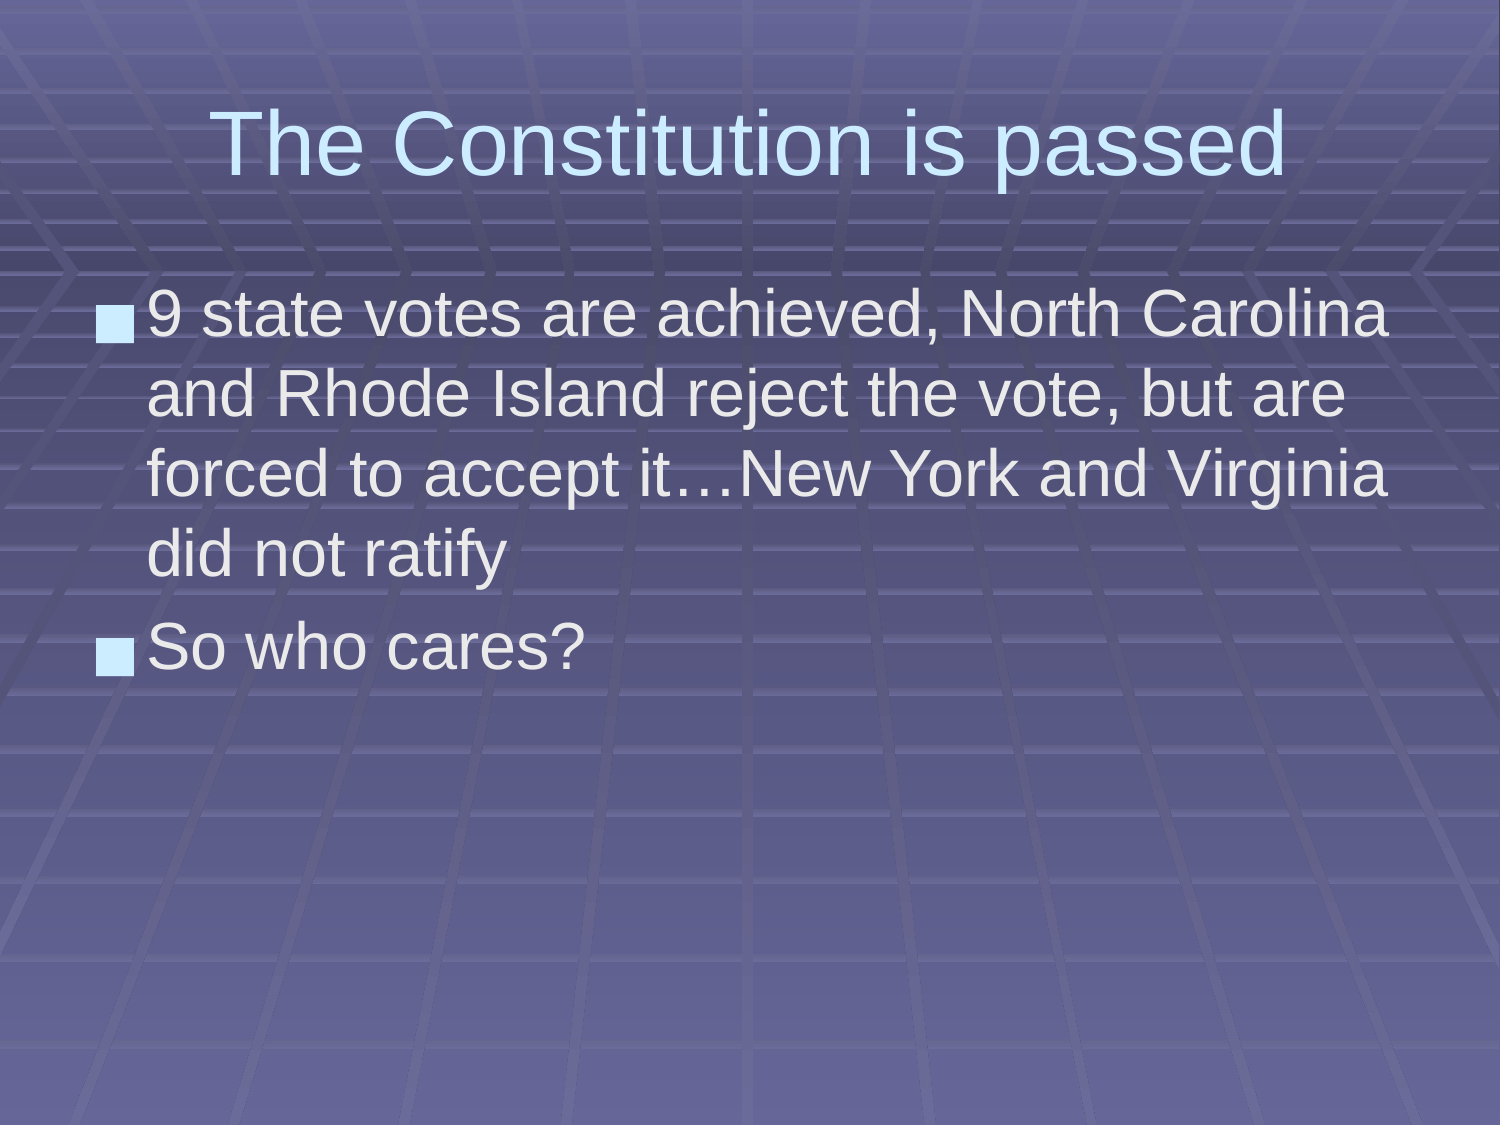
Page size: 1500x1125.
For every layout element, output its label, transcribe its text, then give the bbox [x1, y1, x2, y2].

title The Constitution is passed [74, 44, 1425, 233]
list 9 state votes are achieved, North Carolina and Rhode Island reject the vote, but are forced to accept it…New York and Virginia did not ratify So who cares? [74, 262, 1425, 1000]
